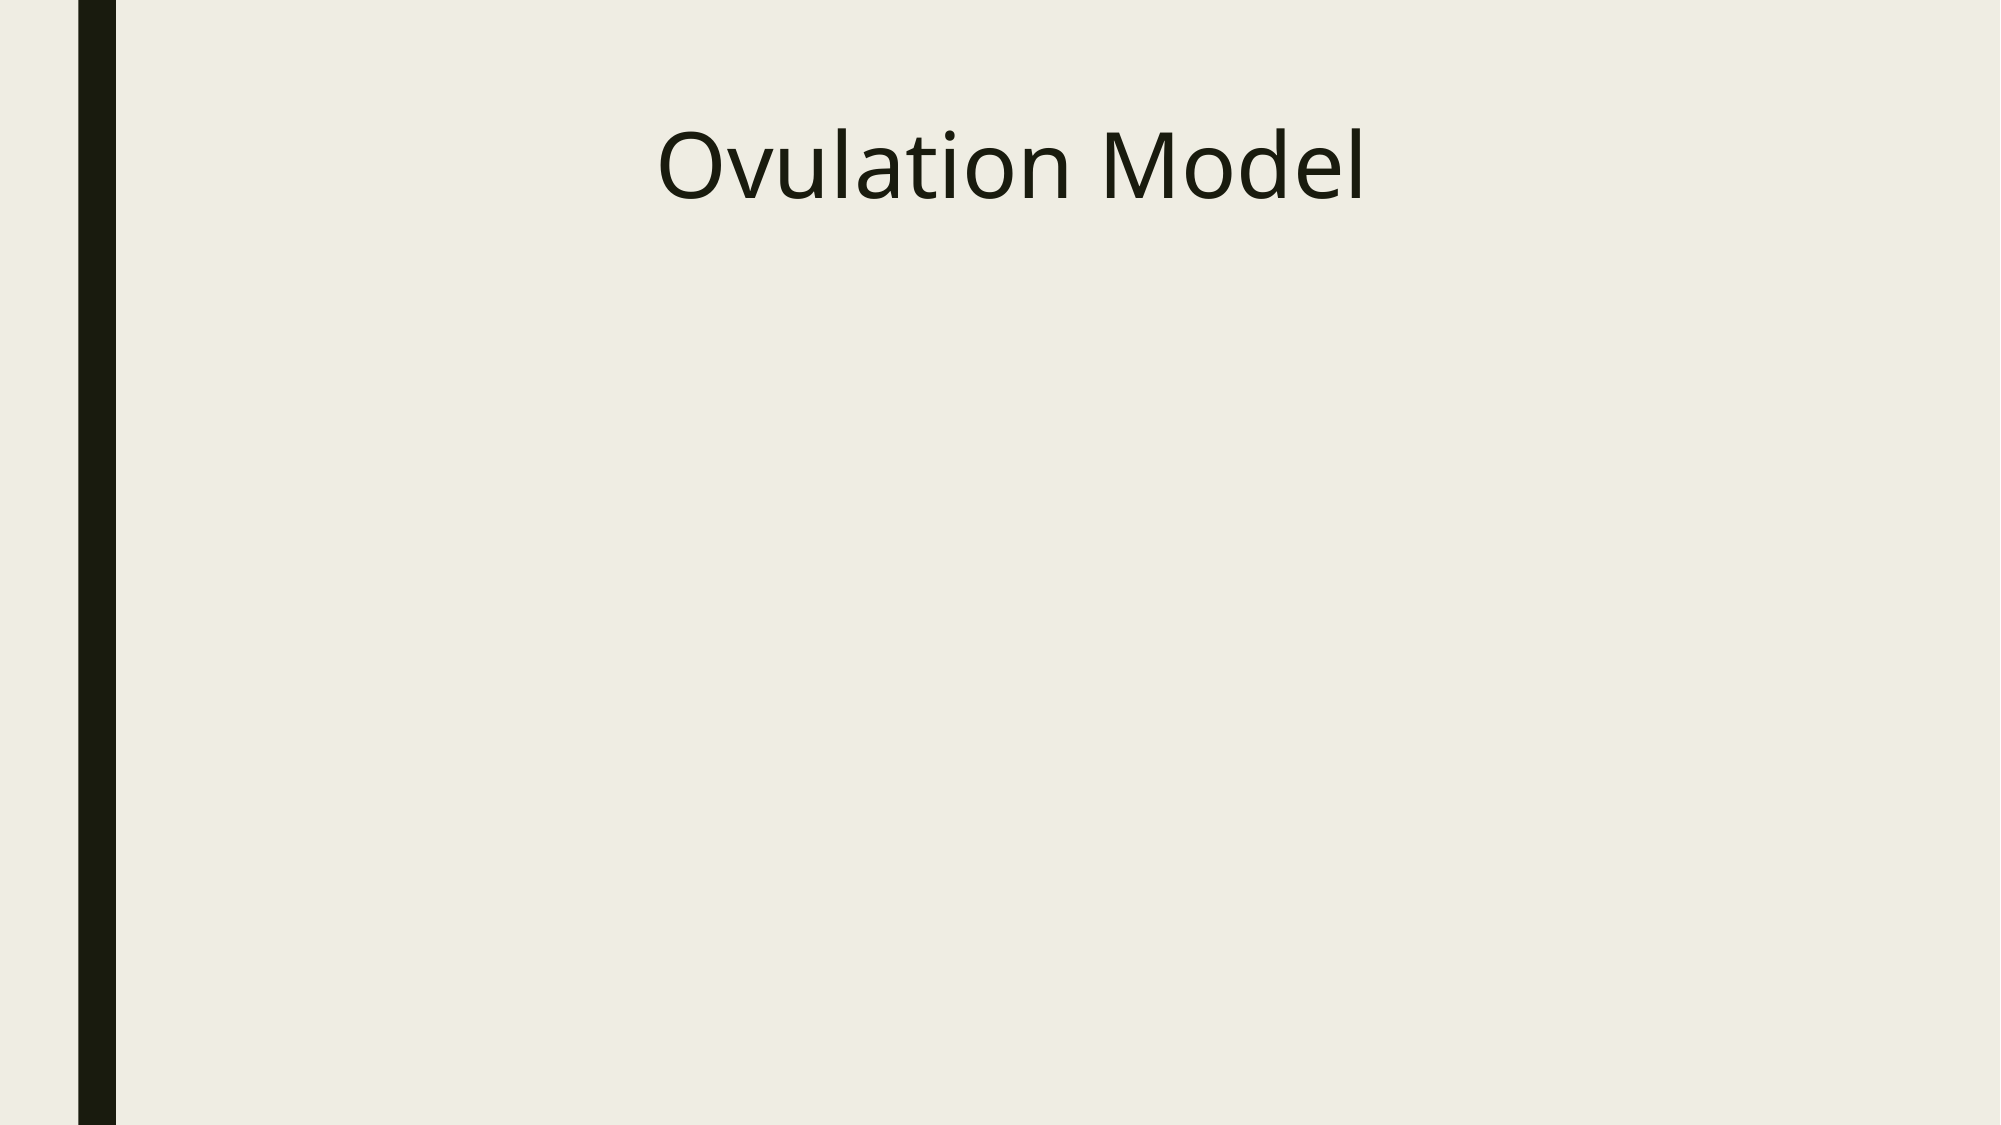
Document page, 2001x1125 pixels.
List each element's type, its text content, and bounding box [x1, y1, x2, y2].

title Ovulation Model [225, 112, 1800, 357]
